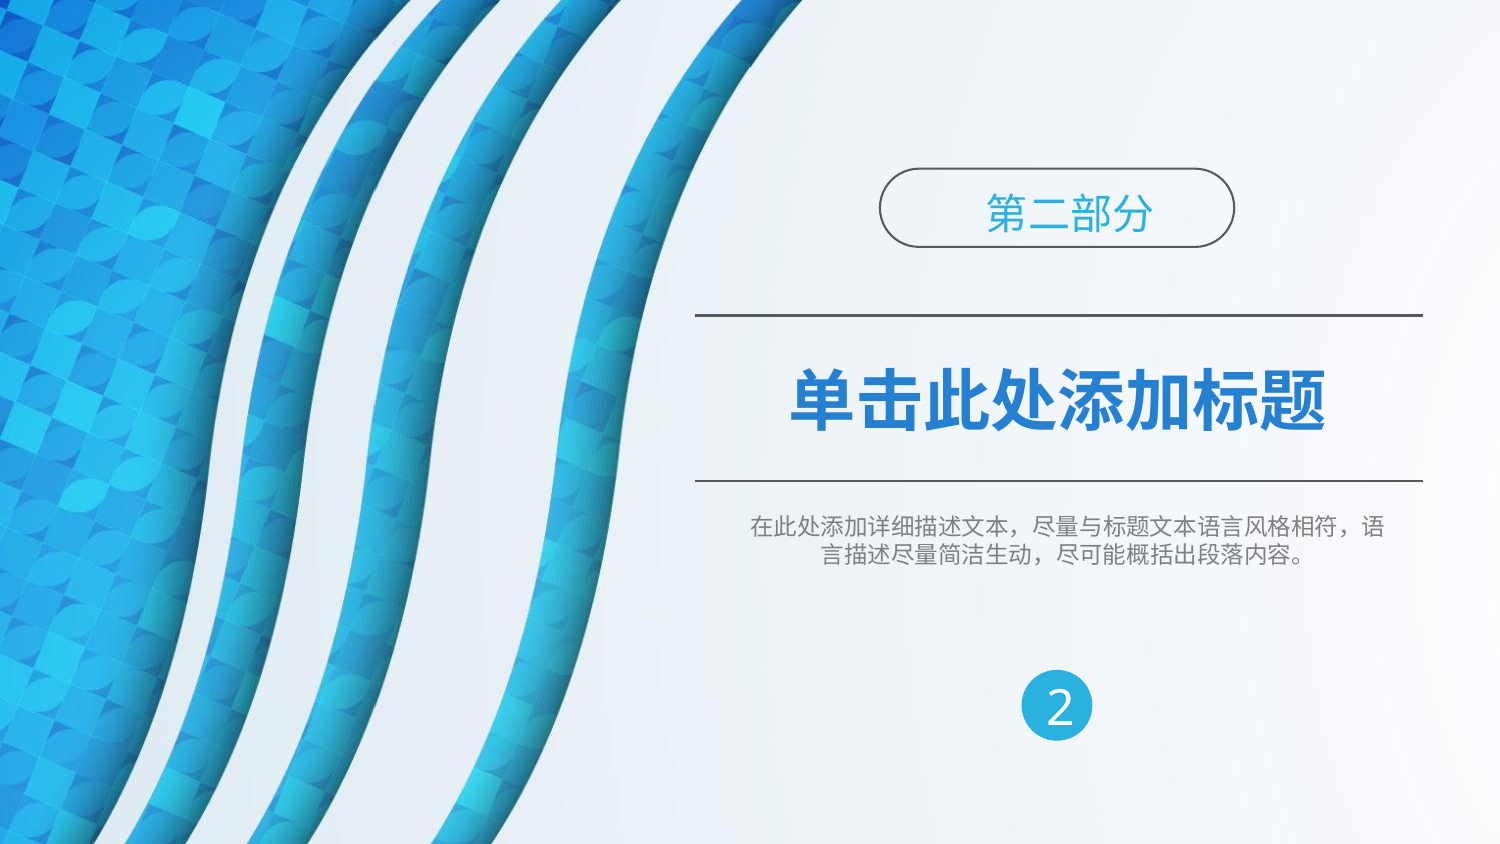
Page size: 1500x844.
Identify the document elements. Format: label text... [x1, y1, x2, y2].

text_box 2 [1020, 668, 1094, 742]
text_box 单击此处添加标题 [773, 350, 1343, 447]
text_box 在此处添加详细描述文本，尽量与标题文本语言风格相符，语言描述尽量简洁生动，尽可能概括出段落内容。 [726, 504, 1409, 576]
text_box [879, 168, 1235, 247]
picture [0, 0, 1500, 844]
